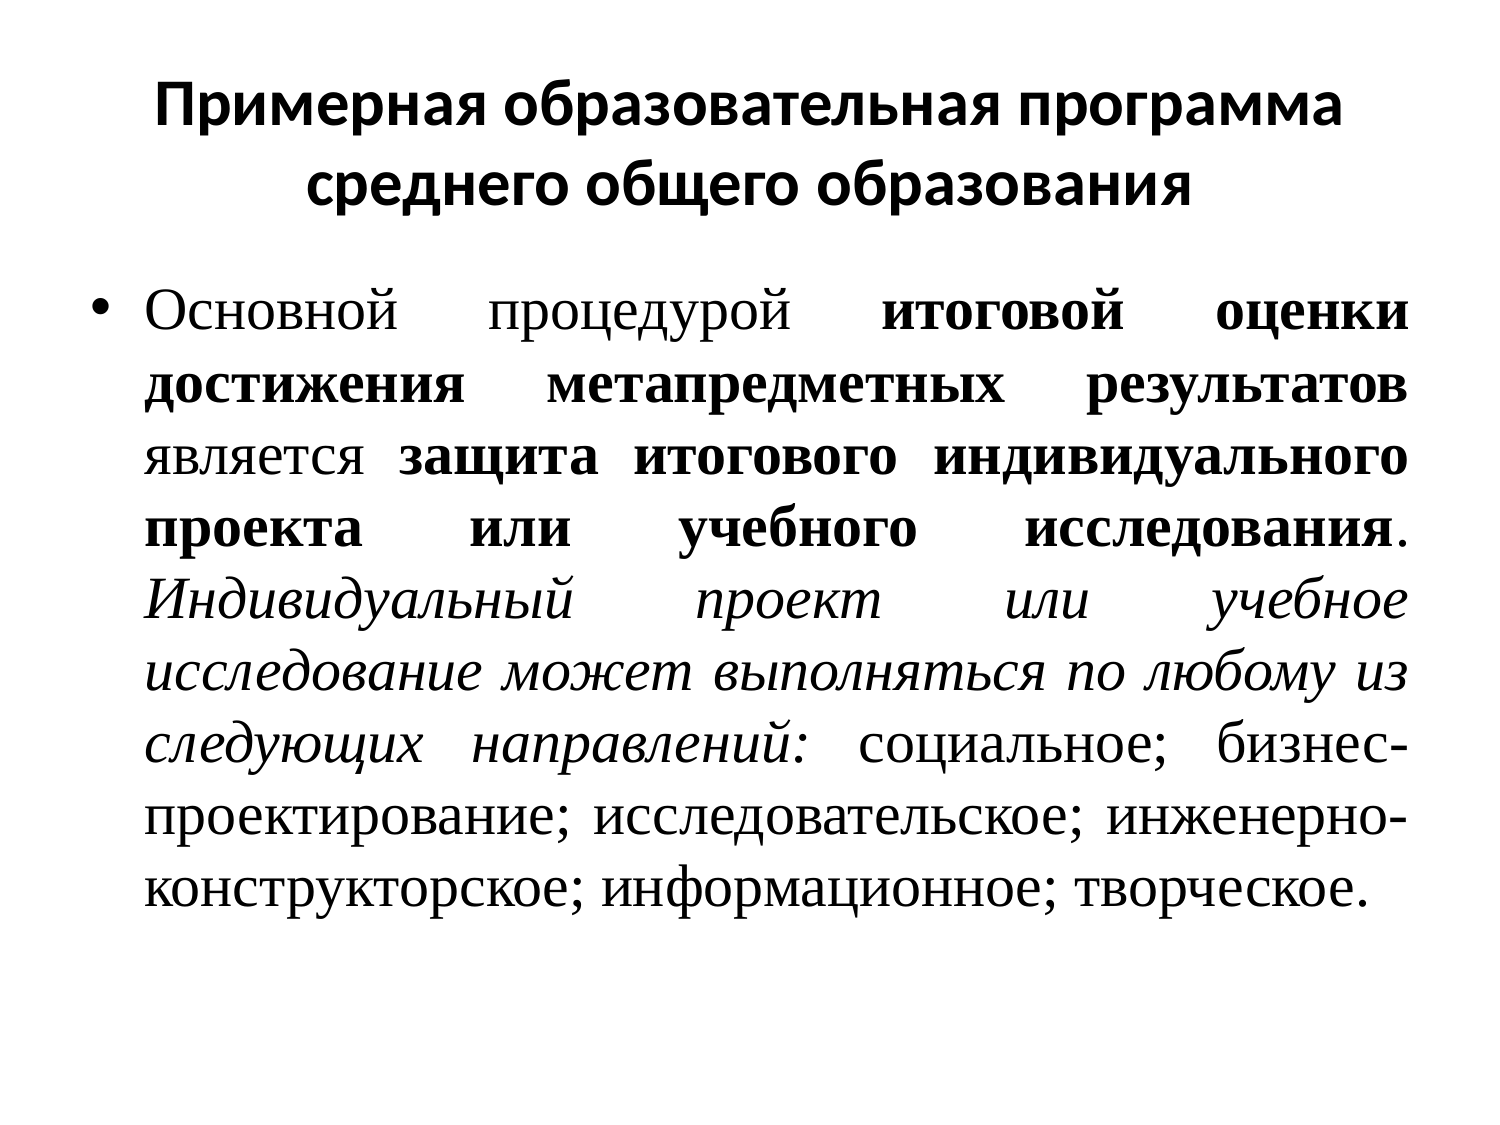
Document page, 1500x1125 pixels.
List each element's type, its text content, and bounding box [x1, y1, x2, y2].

title Примерная образовательная программа среднего общего образования [75, 45, 1425, 233]
list Основной процедурой итоговой оценки достижения метапредметных результатов является защита итогового индивидуального проекта или учебного исследования. Индивидуальный проект или учебное исследование может выполняться по любому из следующих направлений: социальное; бизнес-проектирование; исследовательское; инженерно-конструкторское; информационное; творческое. [75, 262, 1425, 1005]
